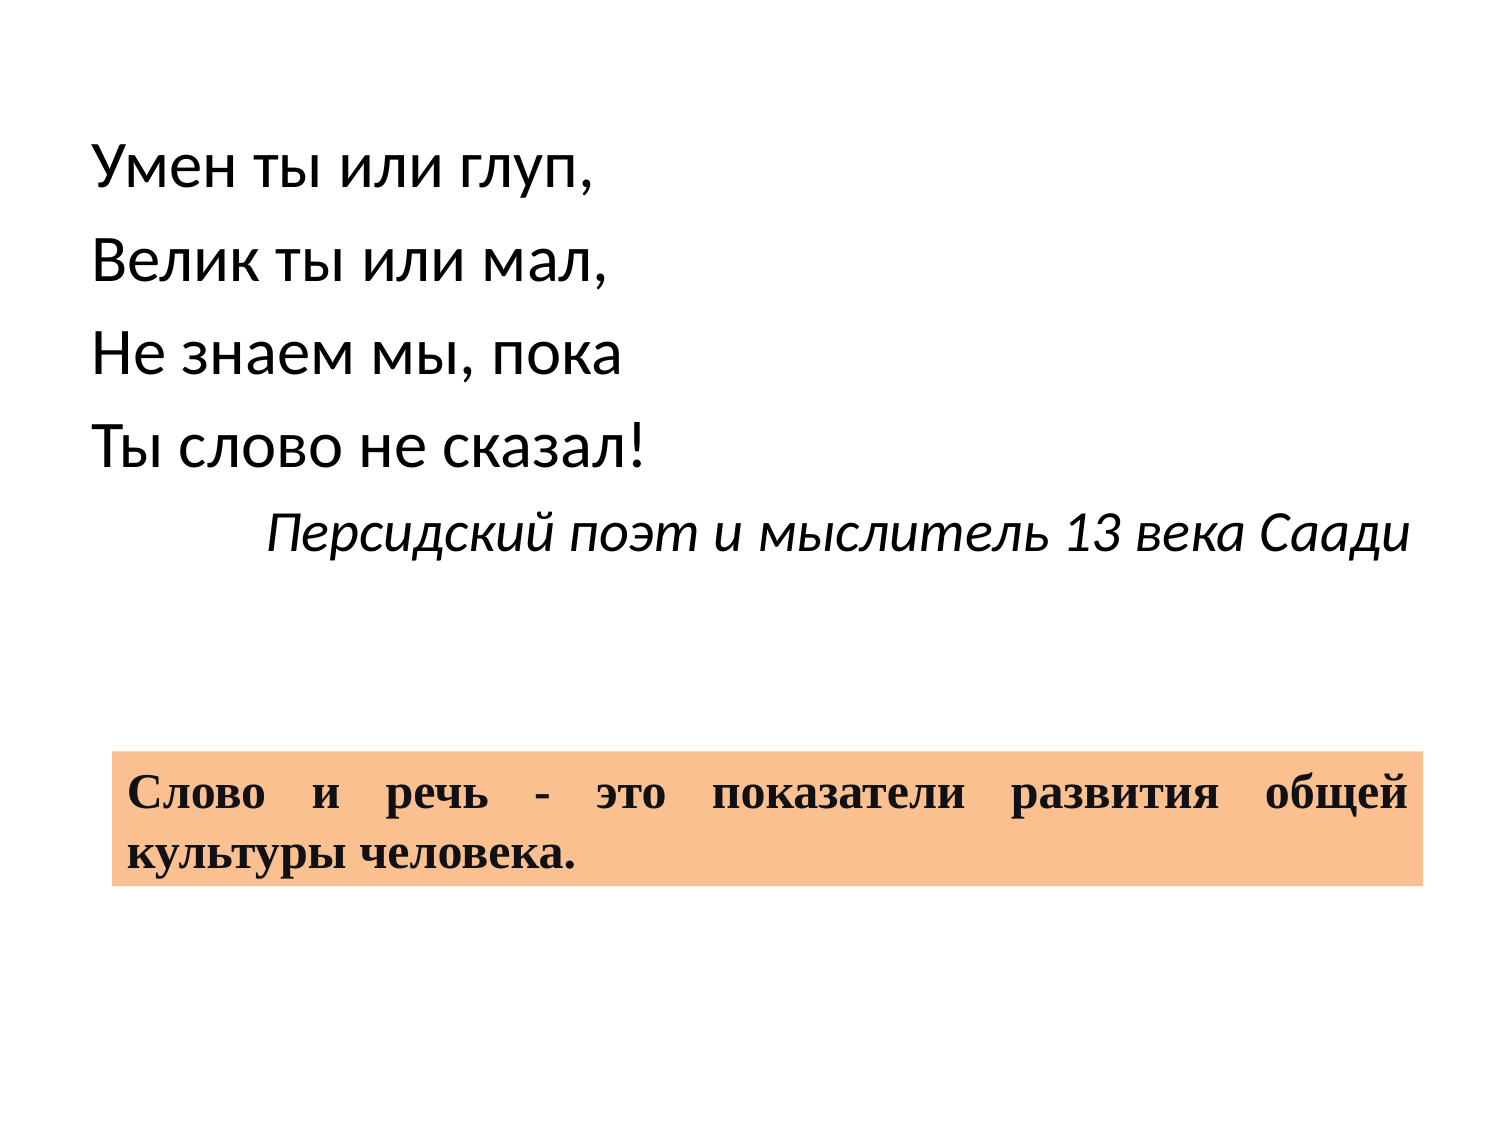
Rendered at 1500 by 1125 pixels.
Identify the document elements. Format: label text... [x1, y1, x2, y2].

list Умен ты или глуп, Велик ты или мал, Не знаем мы, пока Ты слово не сказал! Персидский поэт и мыслитель 13 века Саади [76, 113, 1427, 857]
text_box Слово и речь - это показатели развития общей культуры человека. [112, 751, 1424, 887]
